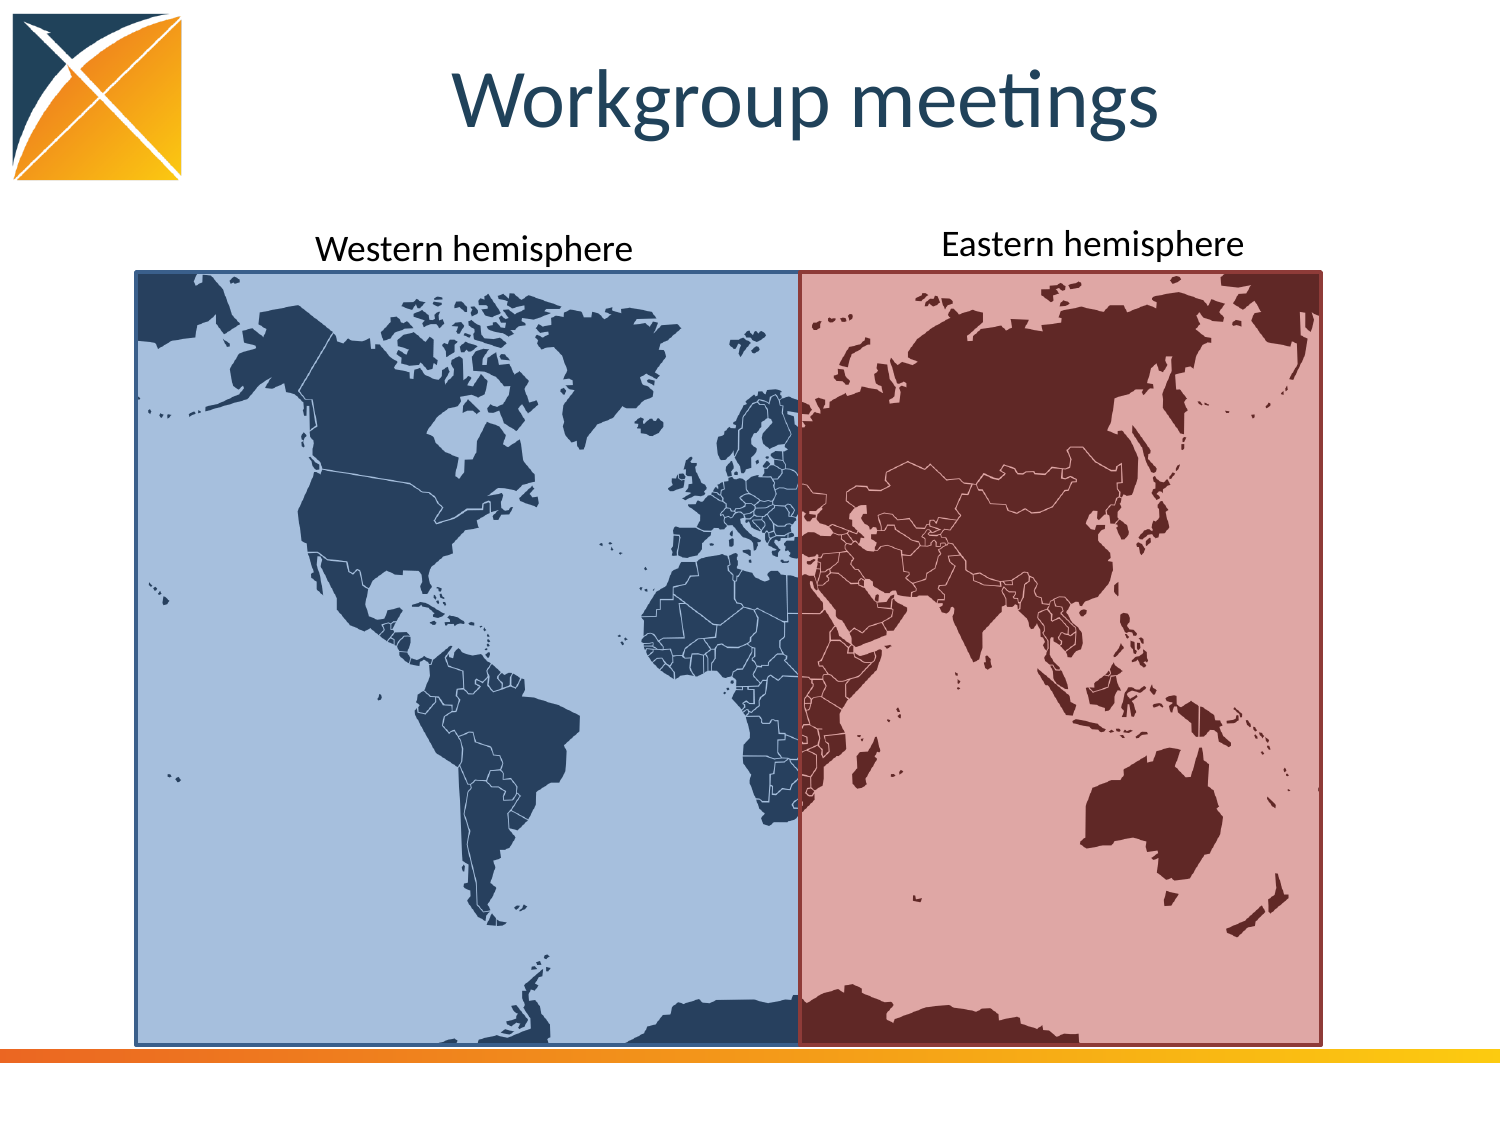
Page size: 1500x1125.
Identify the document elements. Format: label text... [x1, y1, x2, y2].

text_box Eastern hemisphere [926, 211, 1260, 270]
picture [135, 271, 1321, 1046]
text_box Western hemisphere [300, 216, 649, 270]
title Workgroup meetings [187, 24, 1425, 163]
picture [0, 0, 206, 200]
